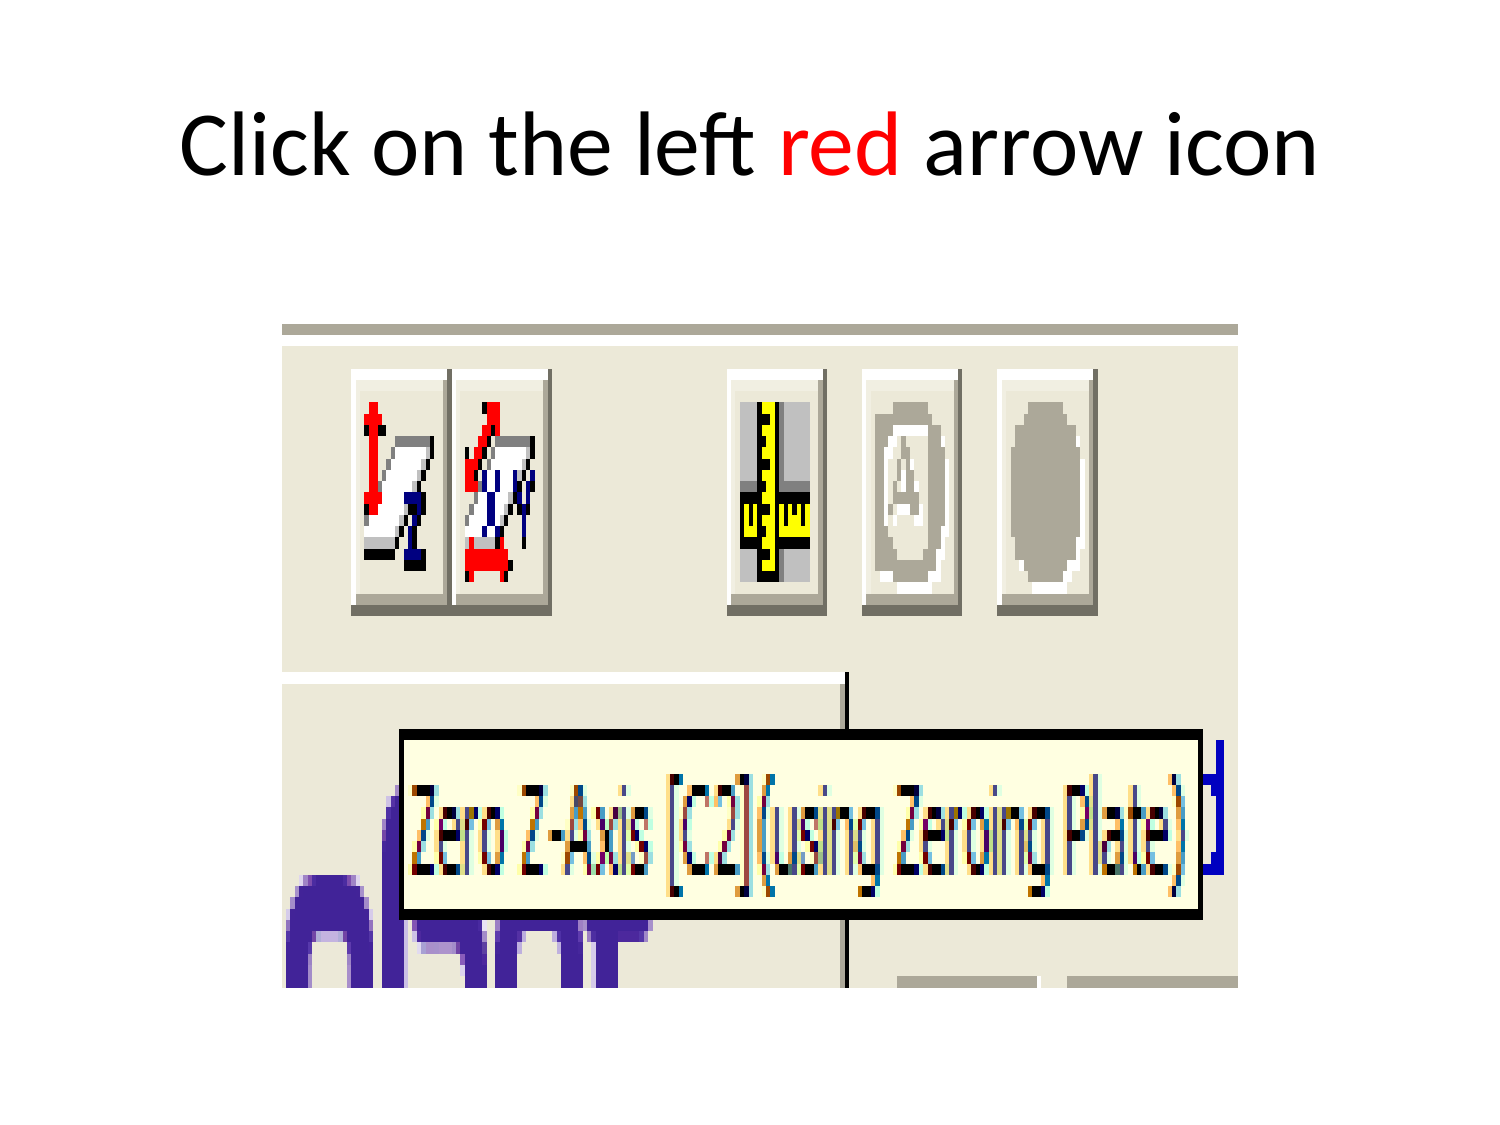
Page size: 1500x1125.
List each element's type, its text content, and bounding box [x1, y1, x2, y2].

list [282, 324, 1238, 988]
title Click on the left red arrow icon [75, 45, 1425, 233]
